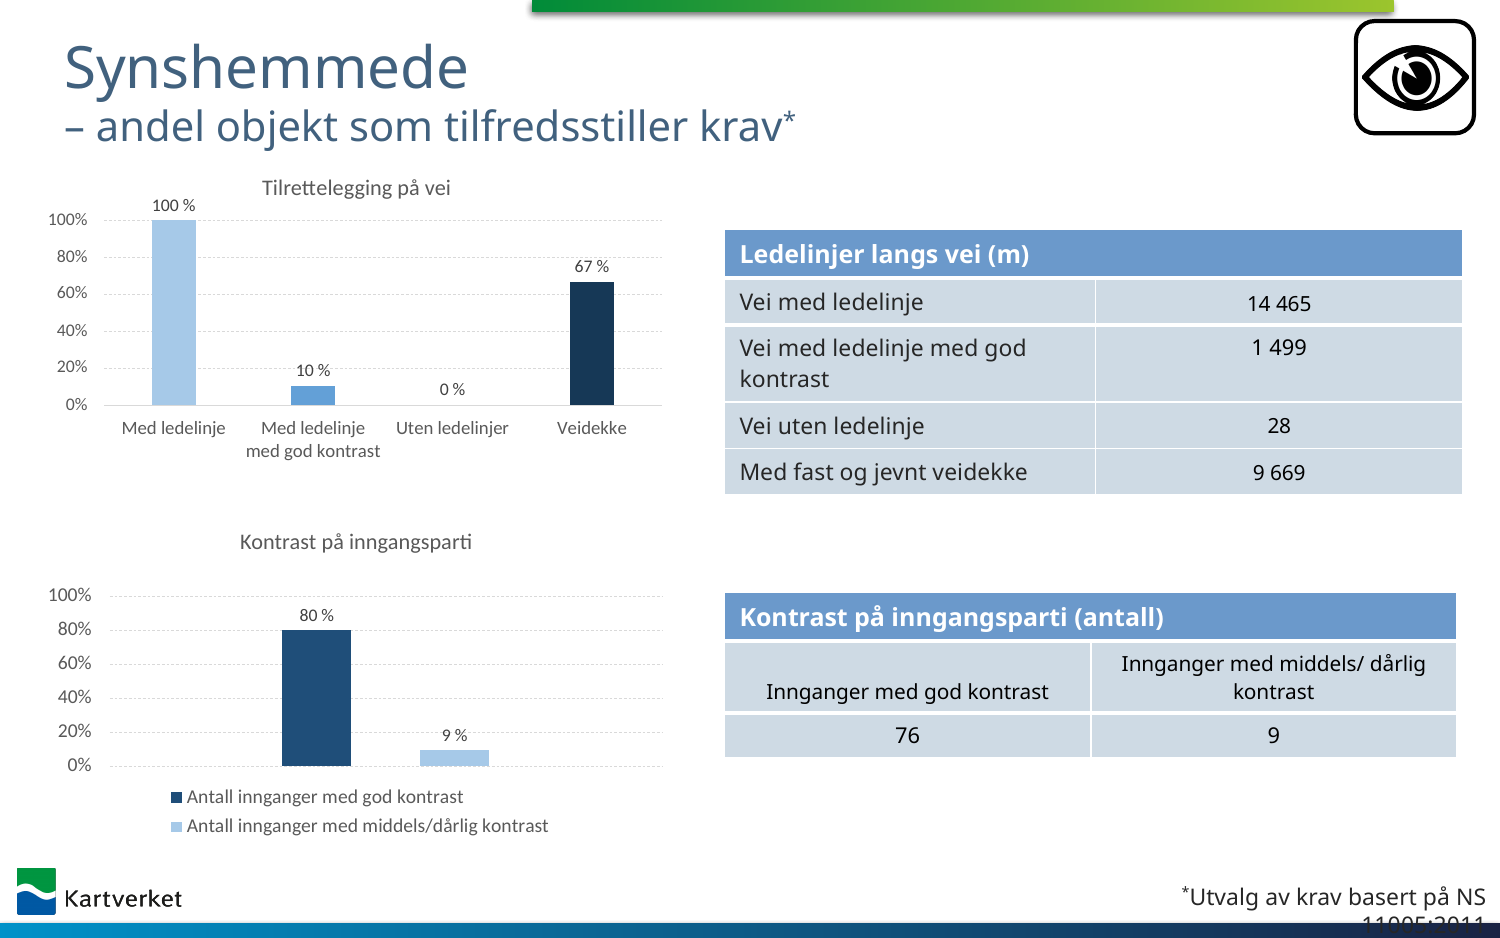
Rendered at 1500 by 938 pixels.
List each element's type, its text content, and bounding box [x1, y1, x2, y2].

table_cell 76 [725, 715, 1090, 757]
table_cell Med fast og jevnt veidekke [725, 449, 1095, 494]
table_cell 9 669 [1096, 449, 1462, 494]
table_cell Vei med ledelinje med god kontrast [725, 327, 1095, 401]
table_header Ledelinjer langs vei (m) [725, 230, 1462, 276]
table_cell Vei med ledelinje [725, 280, 1095, 323]
picture [41, 520, 673, 846]
picture [41, 166, 673, 492]
text_box Synshemmede – andel objekt som tilfredsstiller krav* [49, 24, 1431, 158]
table_cell 9 [1092, 715, 1456, 757]
table_cell 28 [1096, 403, 1462, 448]
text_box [1355, 20, 1475, 134]
table_cell Innganger med middels/ dårlig kontrast [1092, 643, 1456, 711]
table_cell Vei uten ledelinje [725, 403, 1095, 448]
text_box *Utvalg av krav basert på NS 11005:2011 [1068, 873, 1500, 938]
table_cell 1 499 [1096, 327, 1462, 401]
table_cell Innganger med god kontrast [725, 643, 1090, 711]
table_cell 14 465 [1096, 280, 1462, 323]
table_header Kontrast på inngangsparti (antall) [725, 593, 1456, 639]
